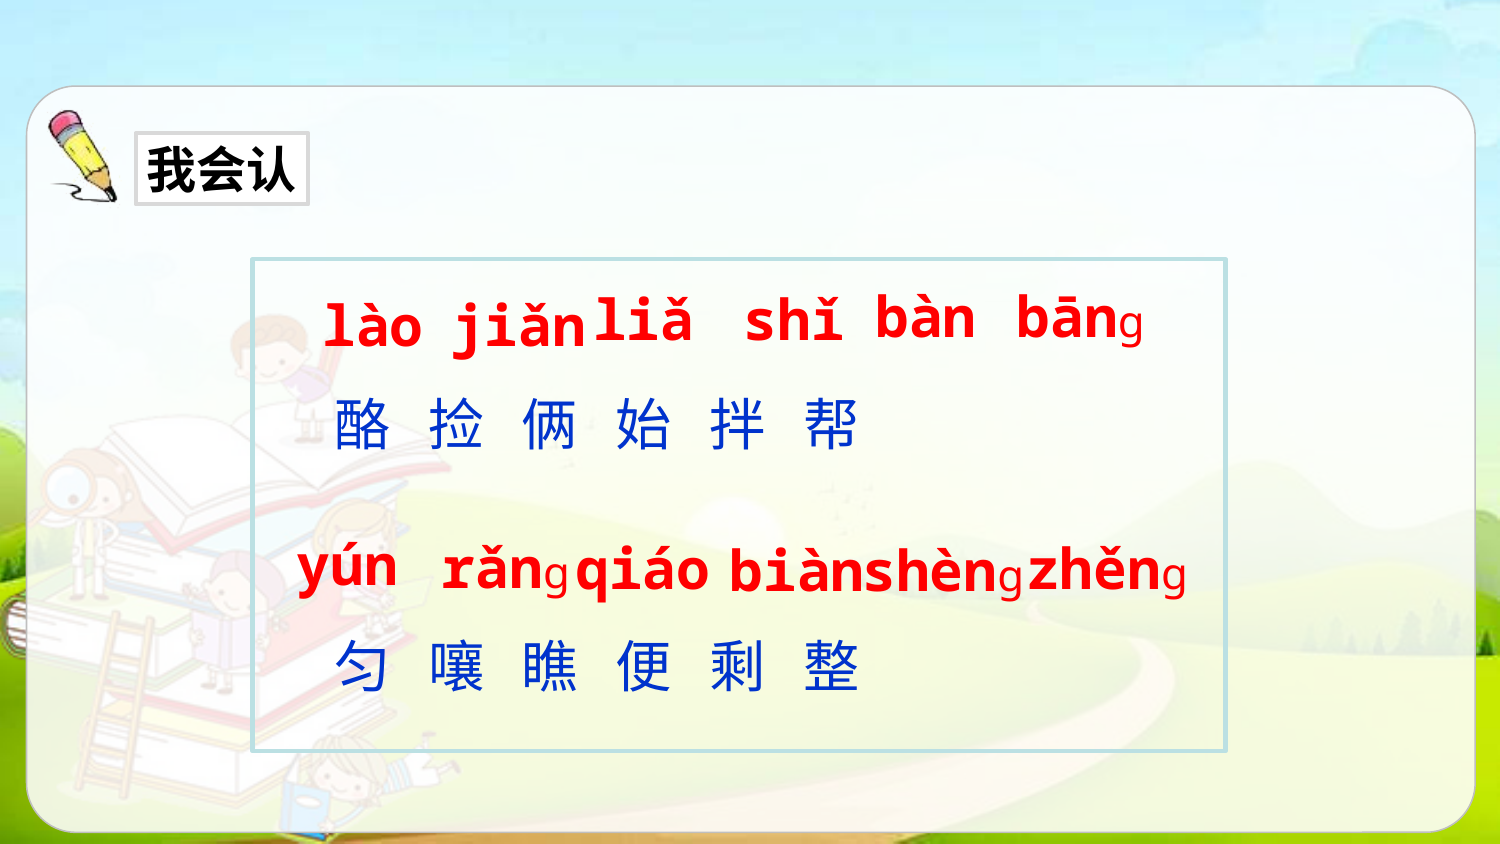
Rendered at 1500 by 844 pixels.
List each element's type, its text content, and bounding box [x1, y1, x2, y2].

picture [0, 0, 1500, 844]
text_box 我会认 [145, 131, 310, 206]
text_box [250, 257, 1228, 753]
